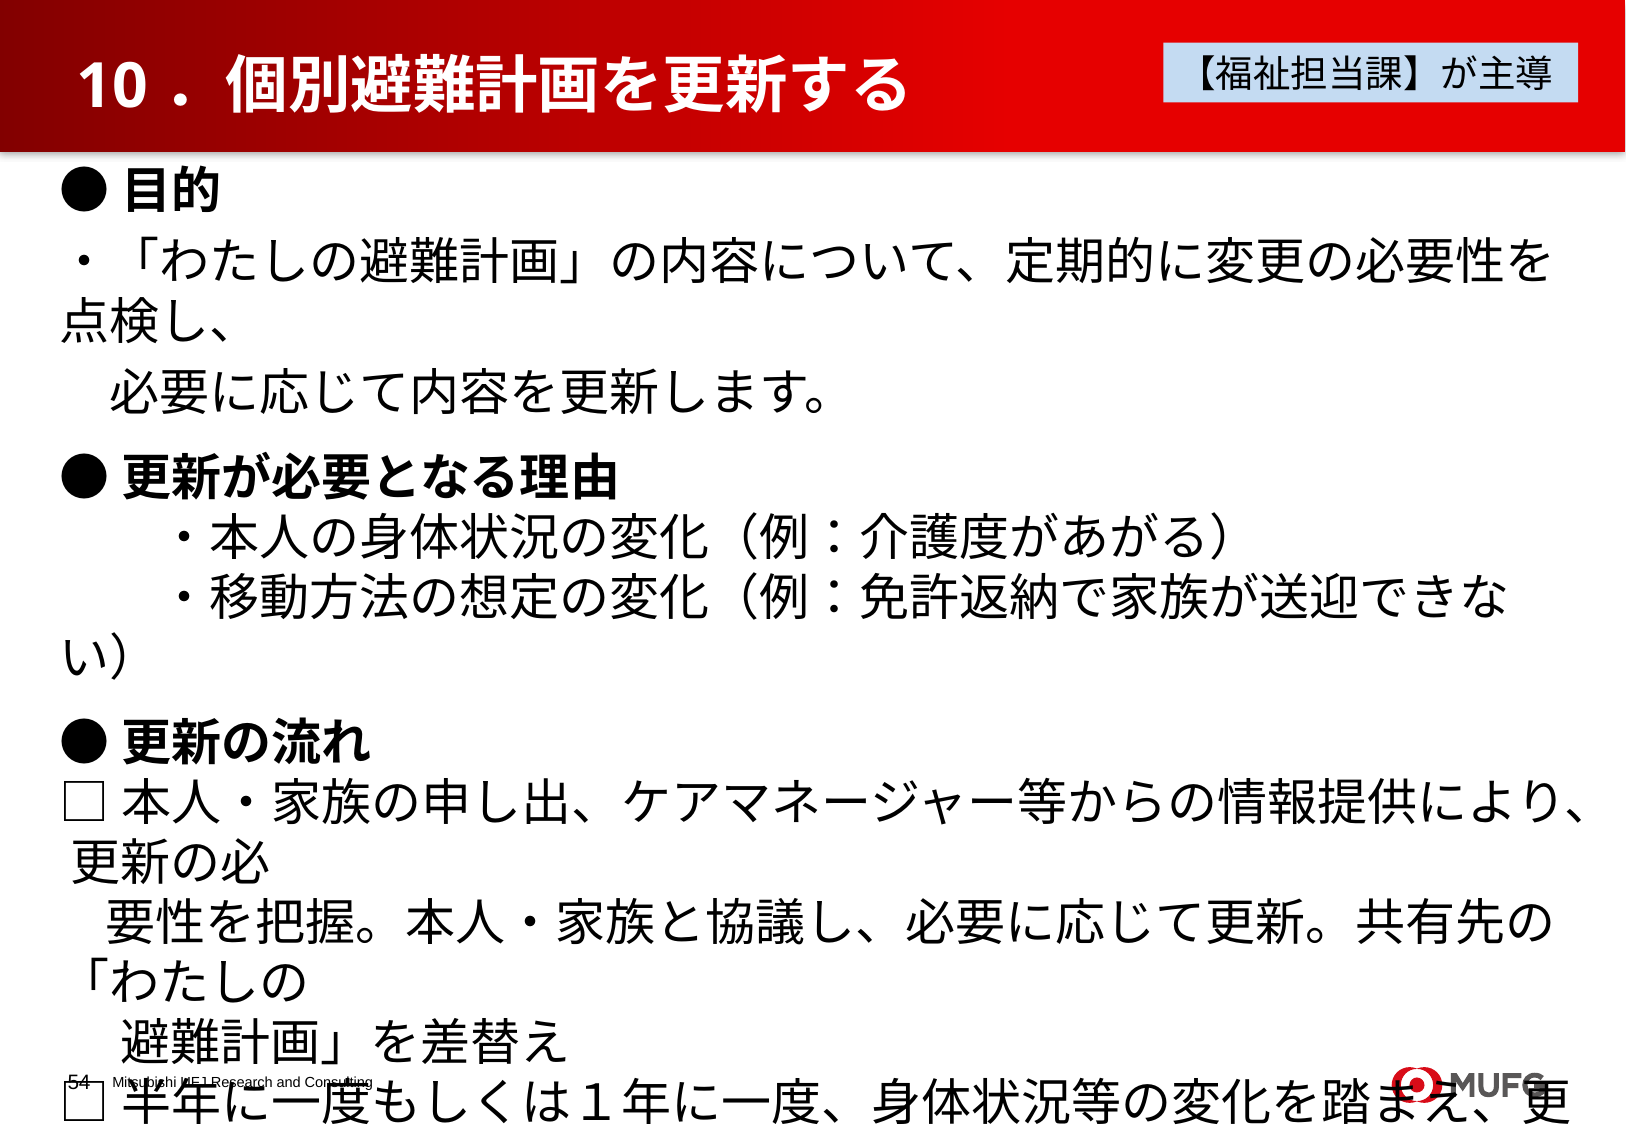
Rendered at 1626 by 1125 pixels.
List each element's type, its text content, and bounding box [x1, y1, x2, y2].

text_box 【福祉担当課】が主導 [1163, 42, 1579, 103]
title 10．個別避難計画を更新する [67, 42, 1557, 120]
text_box ●目的 ・「わたしの避難計画」の内容について、定期的に変更の必要性を点検し、 必要に応じて内容を更新します。 ●更新が必要となる理由 ・本人の身体状況の変化（例：介護度があがる） ・移動方法の想定の変化（例：免許返納で家族が送迎できない） ●更新の流れ □本人・家族の申し出、ケアマネージャー等からの情報提供により、 更新の必 要性を把握。本人・家族と協議し、必要に応じて更新。共有先の「わたしの 避難計画」を差替え □半年に一度もしくは１年に一度、身体状況等の変化を踏まえ、更新の必要 性がありそうな方を抽出し、本人・家族と協議し、必要に応じて更新。 □半年に一度もしくは１年に一度、共有先の「わたしの避難計画」を全差替え [50, 149, 1608, 1048]
